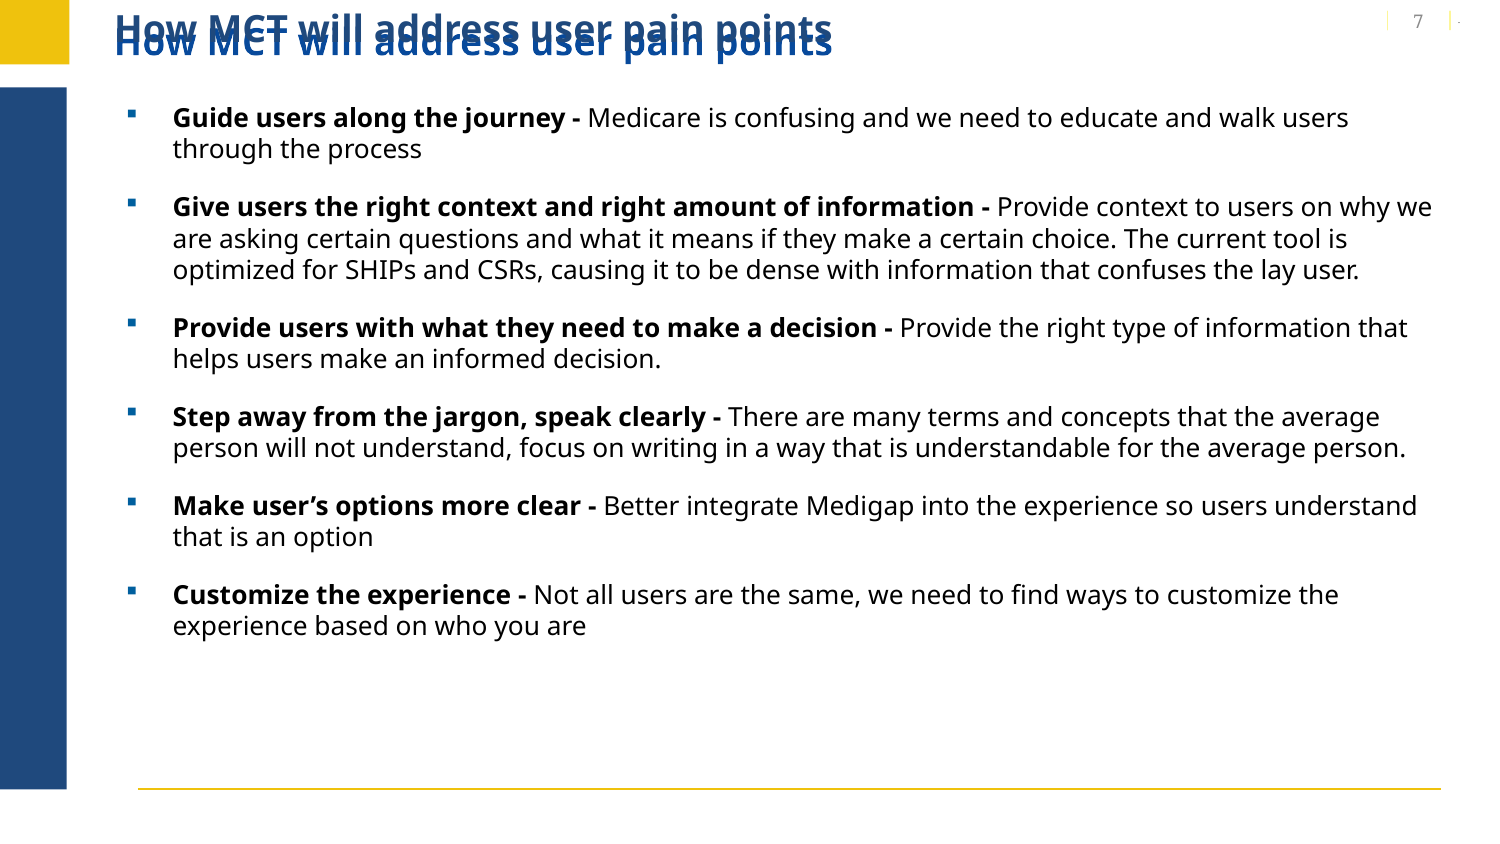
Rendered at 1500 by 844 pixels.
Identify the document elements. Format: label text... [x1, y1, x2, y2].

list Guide users along the journey - Medicare is confusing and we need to educate and walk users through the process Give users the right context and right amount of information - Provide context to users on why we are asking certain questions and what it means if they make a certain choice. The current tool is optimized for SHIPs and CSRs, causing it to be dense with information that confuses the lay user. Provide users with what they need to make a decision - Provide the right type of information that helps users make an informed decision. Step away from the jargon, speak clearly - There are many terms and concepts that the average person will not understand, focus on writing in a way that is understandable for the average person. Make user’s options more clear - Better integrate Medigap into the experience so users understand that is an option Customize the experience - Not all users are the same, we need to find ways to customize the experience based on who you are [99, 87, 1450, 798]
title How MCT will address user pain points [99, 1, 1450, 65]
slide_number 7 [1377, 11, 1460, 34]
